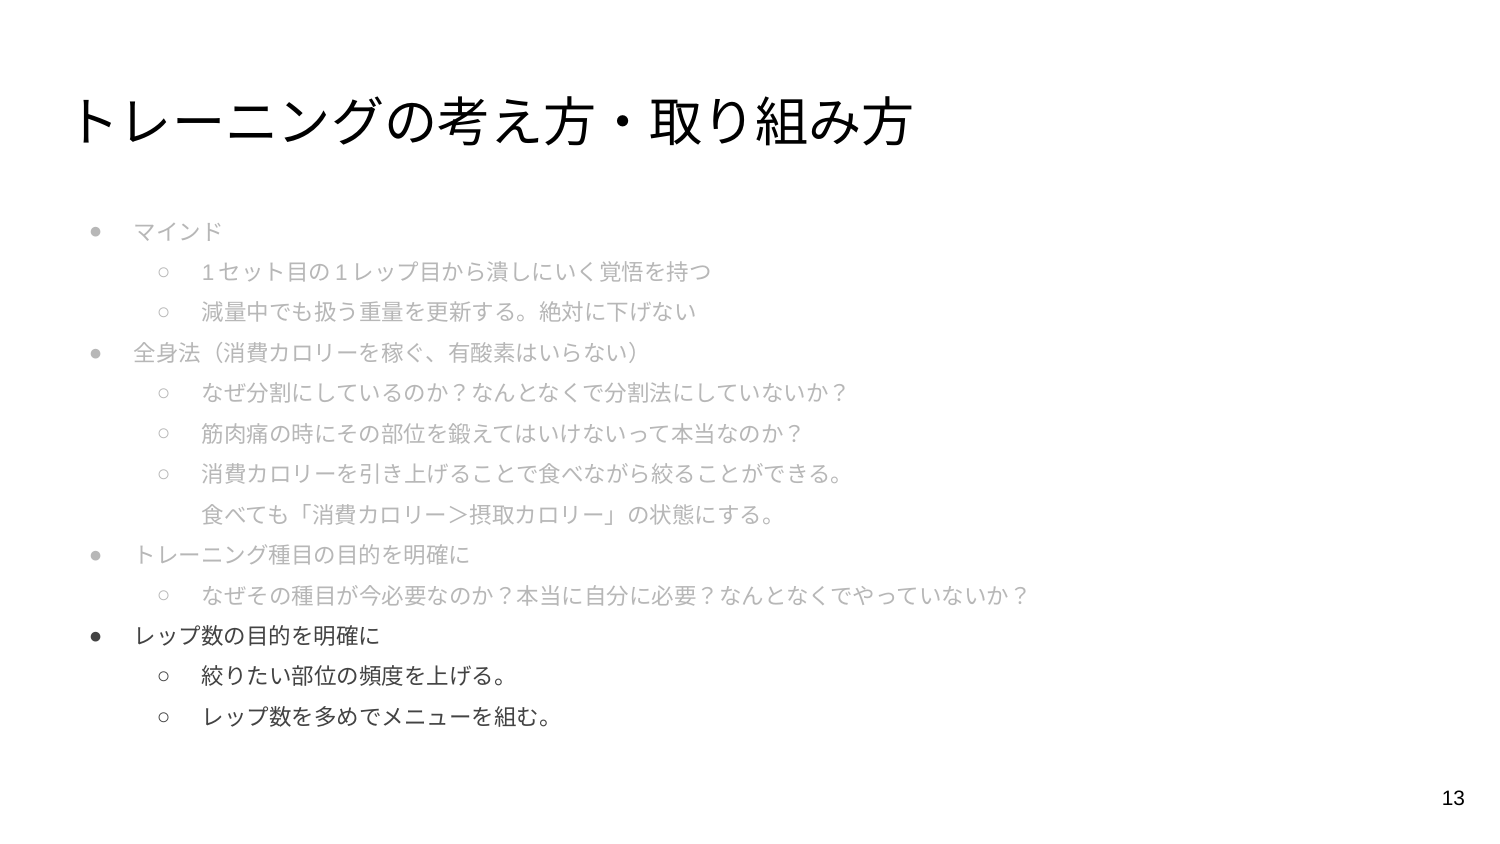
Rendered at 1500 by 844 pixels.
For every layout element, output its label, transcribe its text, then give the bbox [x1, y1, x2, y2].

list マインド 1セット目の1レップ目から潰しにいく覚悟を持つ 減量中でも扱う重量を更新する。絶対に下げない 全身法（消費カロリーを稼ぐ、有酸素はいらない） なぜ分割にしているのか？なんとなくで分割法にしていないか？ 筋肉痛の時にその部位を鍛えてはいけないって本当なのか？ 消費カロリーを引き上げることで食べながら絞ることができる。 食べても「消費カロリー＞摂取カロリー」の状態にする。 トレーニング種目の目的を明確に なぜその種目が今必要なのか？本当に自分に必要？なんとなくでやっていないか？ レップ数の目的を明確に 絞りたい部位の頻度を上げる。 レップ数を多めでメニューを組む。 [51, 189, 1449, 750]
title トレーニングの考え方・取り組み方 [51, 72, 1449, 167]
slide_number 13 [1389, 764, 1480, 830]
